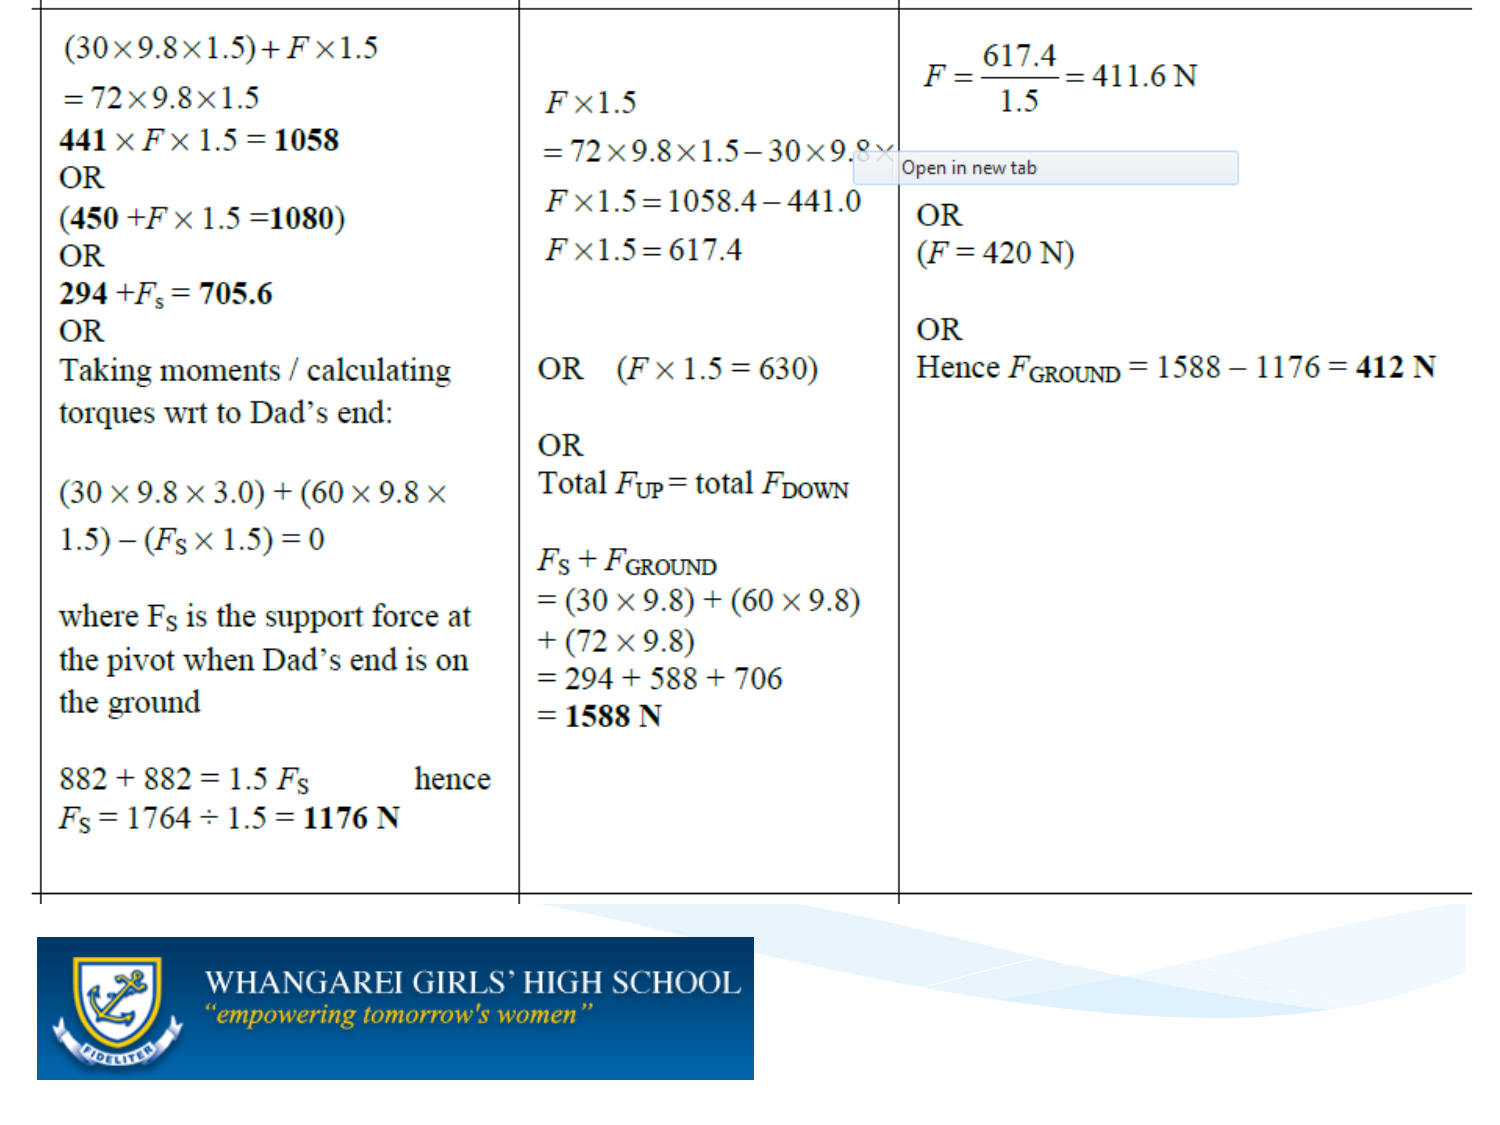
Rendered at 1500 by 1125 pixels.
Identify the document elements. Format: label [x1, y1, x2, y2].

picture [31, 0, 1473, 904]
picture [37, 937, 754, 1080]
